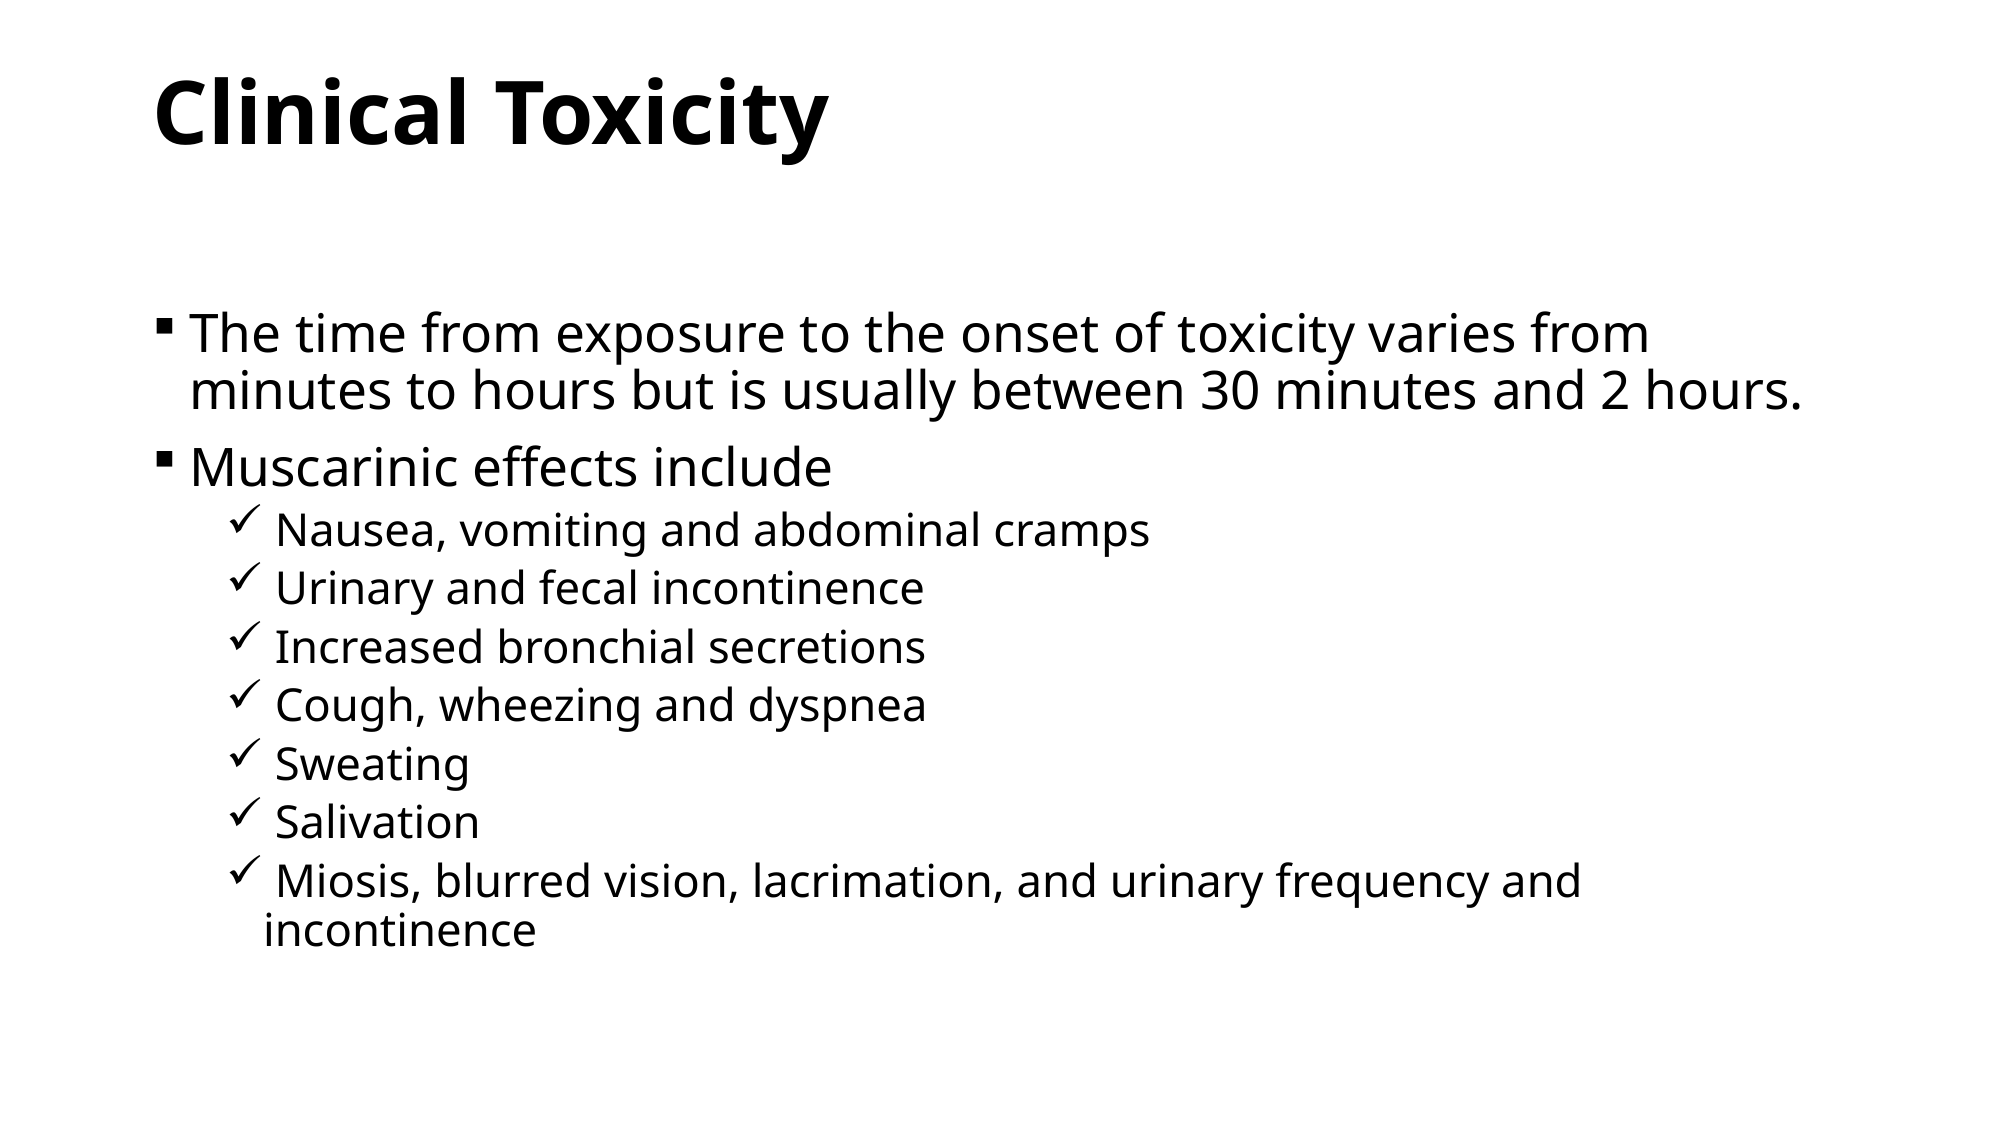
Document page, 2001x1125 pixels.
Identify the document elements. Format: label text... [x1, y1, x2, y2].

list The time from exposure to the onset of toxicity varies from minutes to hours but is usually between 30 minutes and 2 hours. Muscarinic effects include Nausea, vomiting and abdominal cramps Urinary and fecal incontinence Increased bronchial secretions Cough, wheezing and dyspnea Sweating Salivation Miosis, blurred vision, lacrimation, and urinary frequency and incontinence [137, 299, 1863, 1014]
title Clinical Toxicity [137, 59, 1863, 278]
